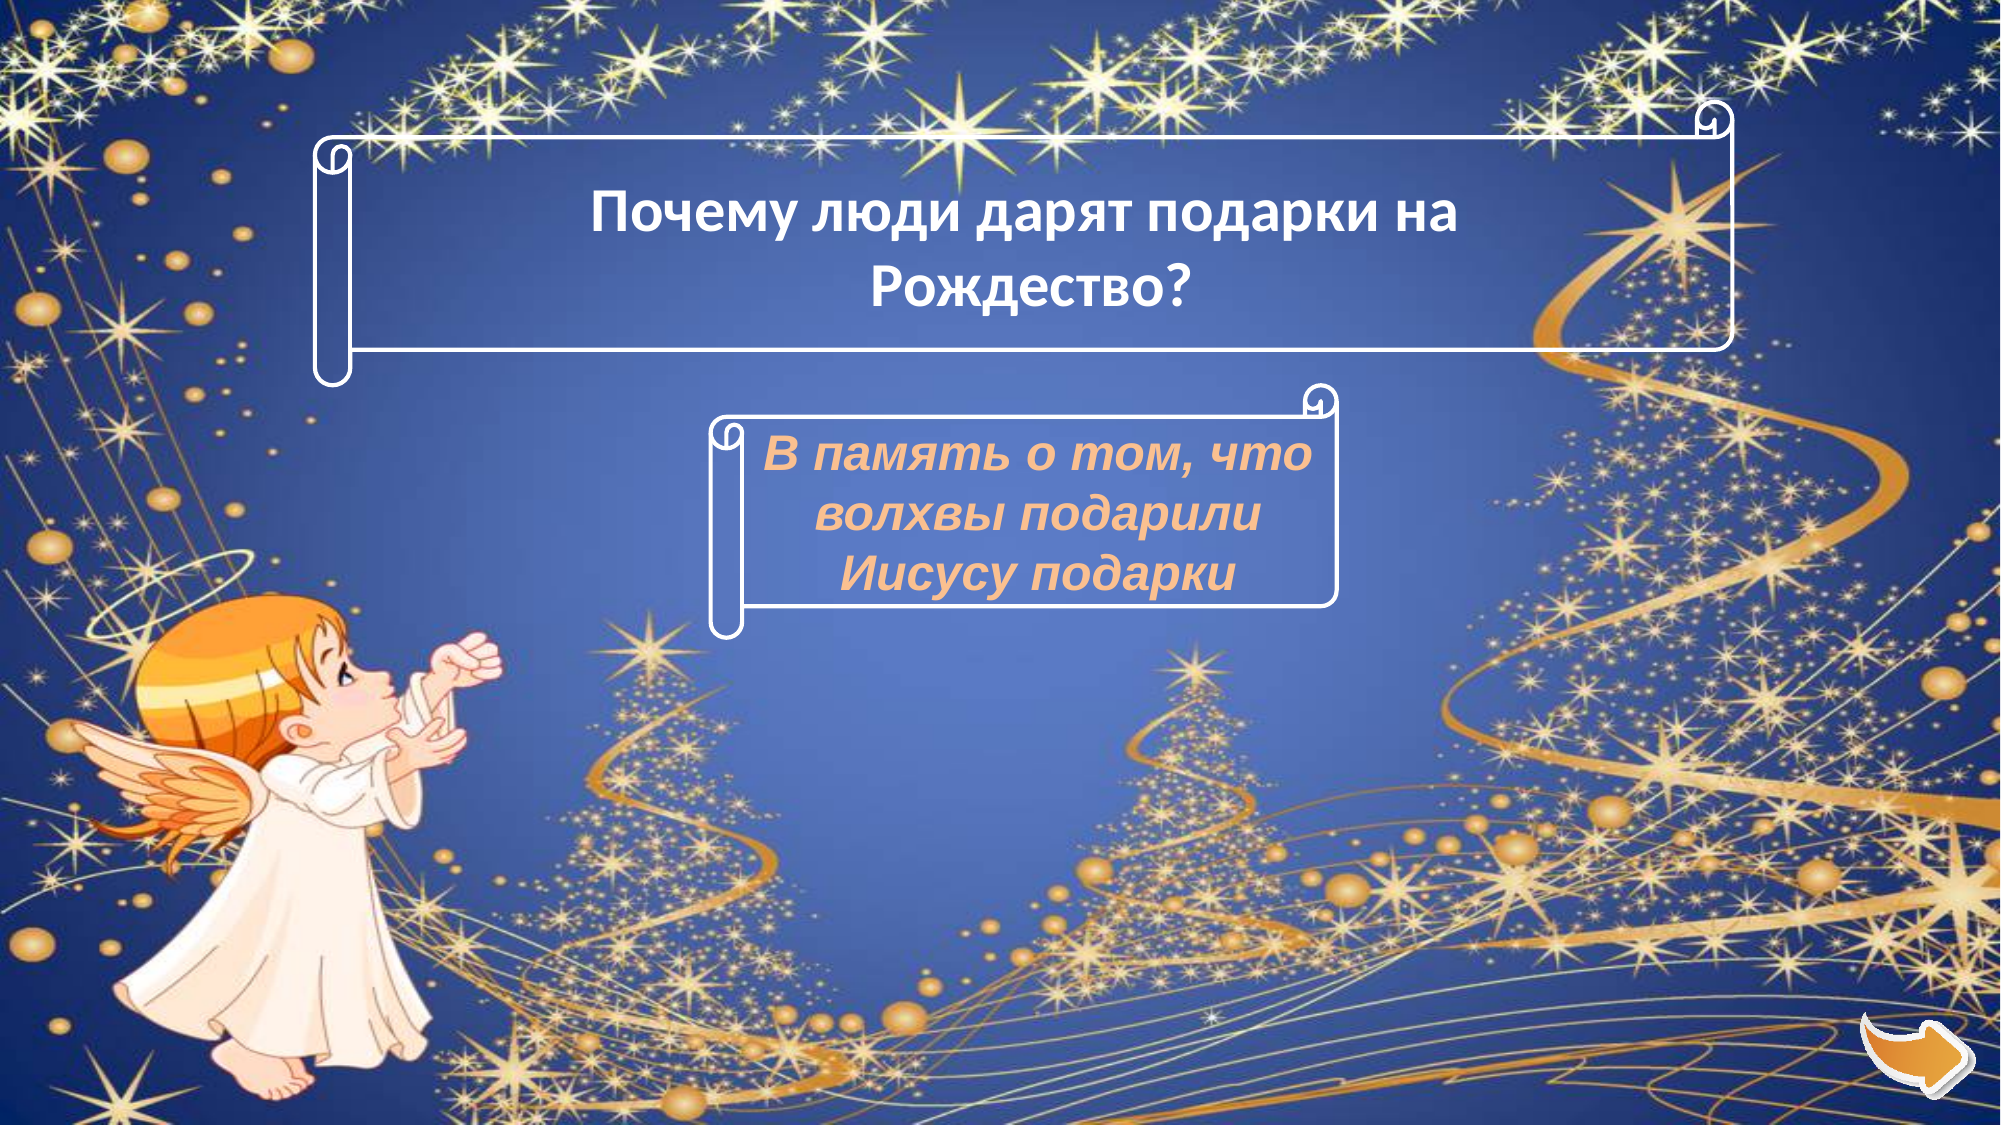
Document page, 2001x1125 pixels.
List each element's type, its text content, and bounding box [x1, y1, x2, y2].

picture [0, 0, 2001, 1125]
text_box В память о том, что волхвы подарили Иисусу подарки [740, 413, 1337, 608]
text_box [708, 414, 1324, 640]
text_box [1302, 383, 1339, 598]
text_box Почему люди дарят подарки на Рождество? [312, 99, 1735, 388]
